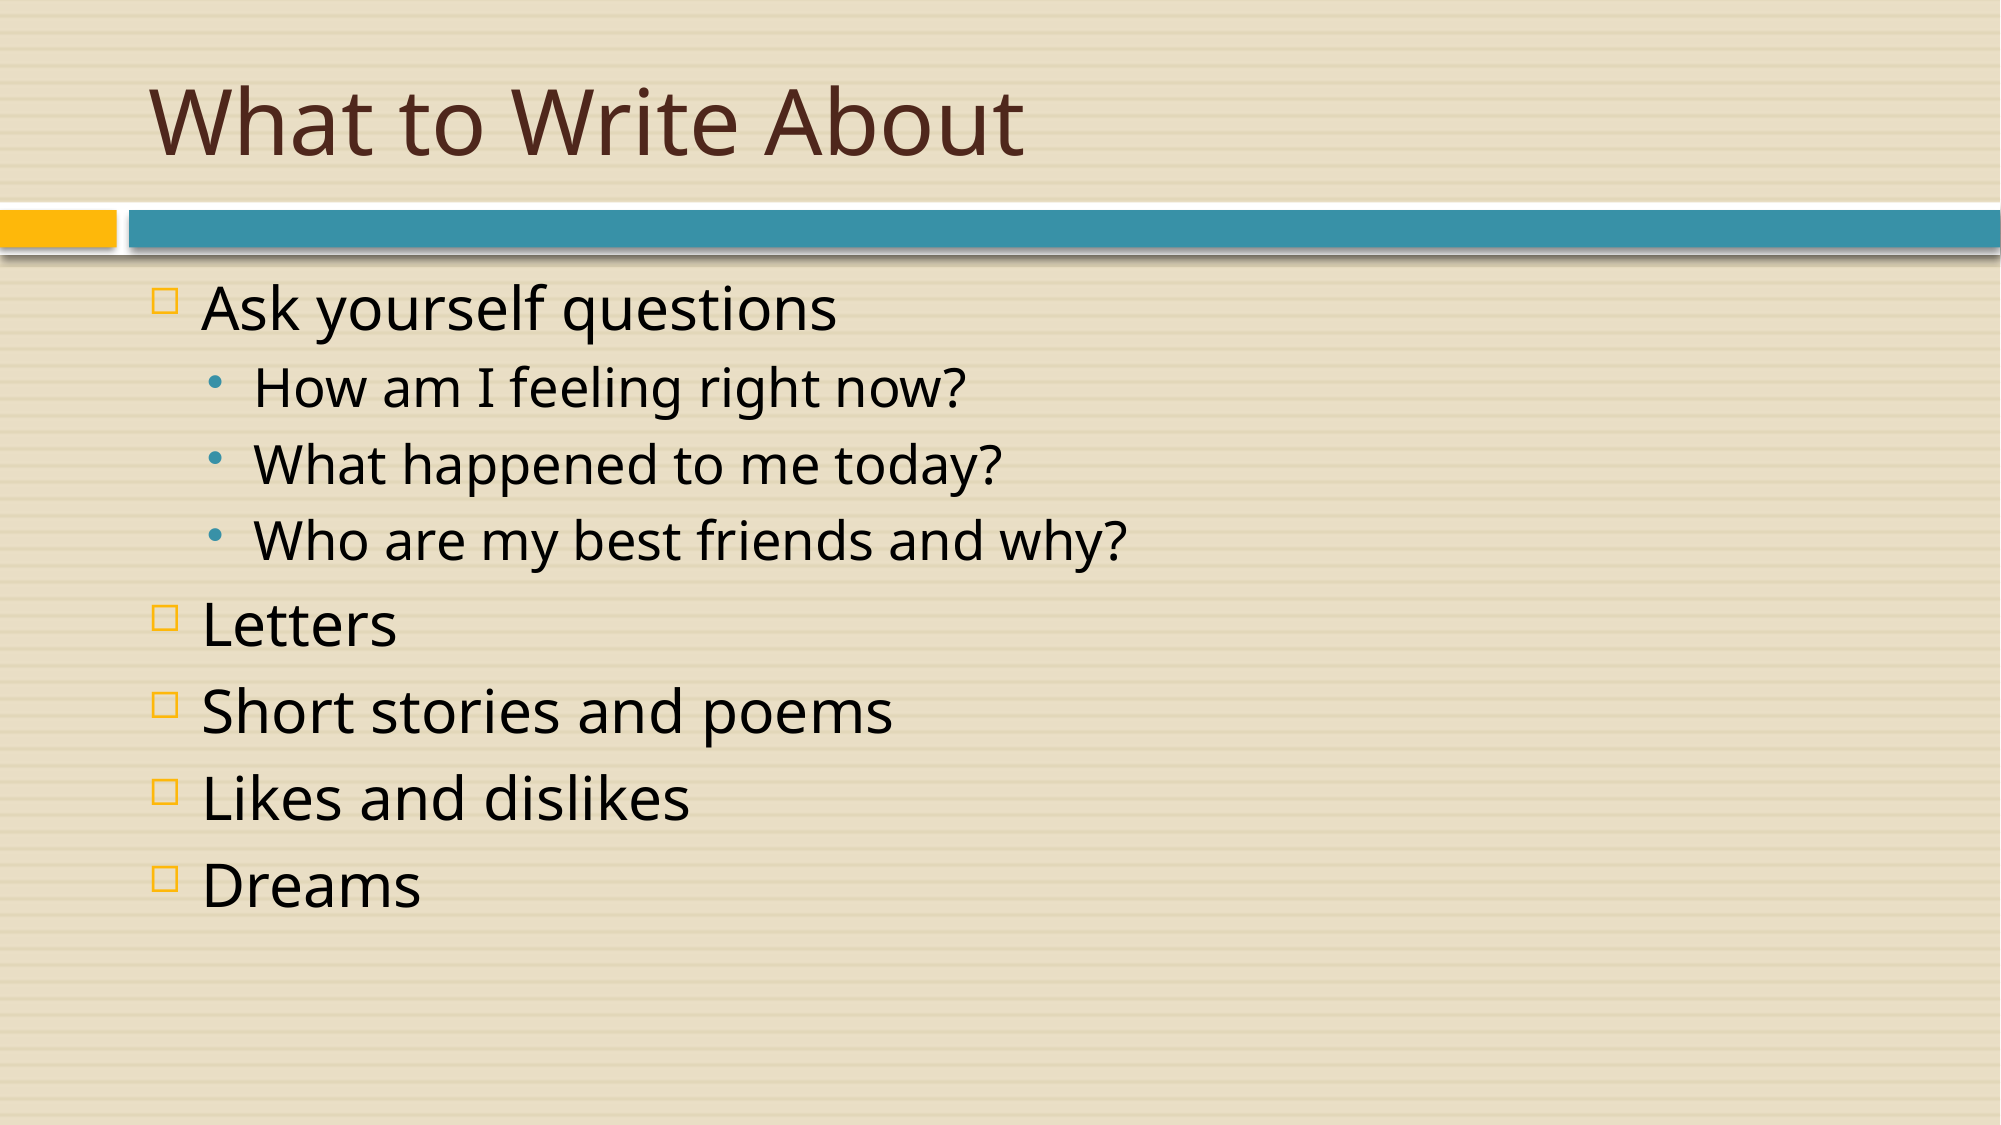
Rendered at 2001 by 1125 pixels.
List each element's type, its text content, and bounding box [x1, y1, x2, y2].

list Ask yourself questions How am I feeling right now? What happened to me today? Who are my best friends and why? Letters Short stories and poems Likes and dislikes Dreams [133, 262, 1918, 1005]
title What to Write About [133, 37, 1917, 200]
